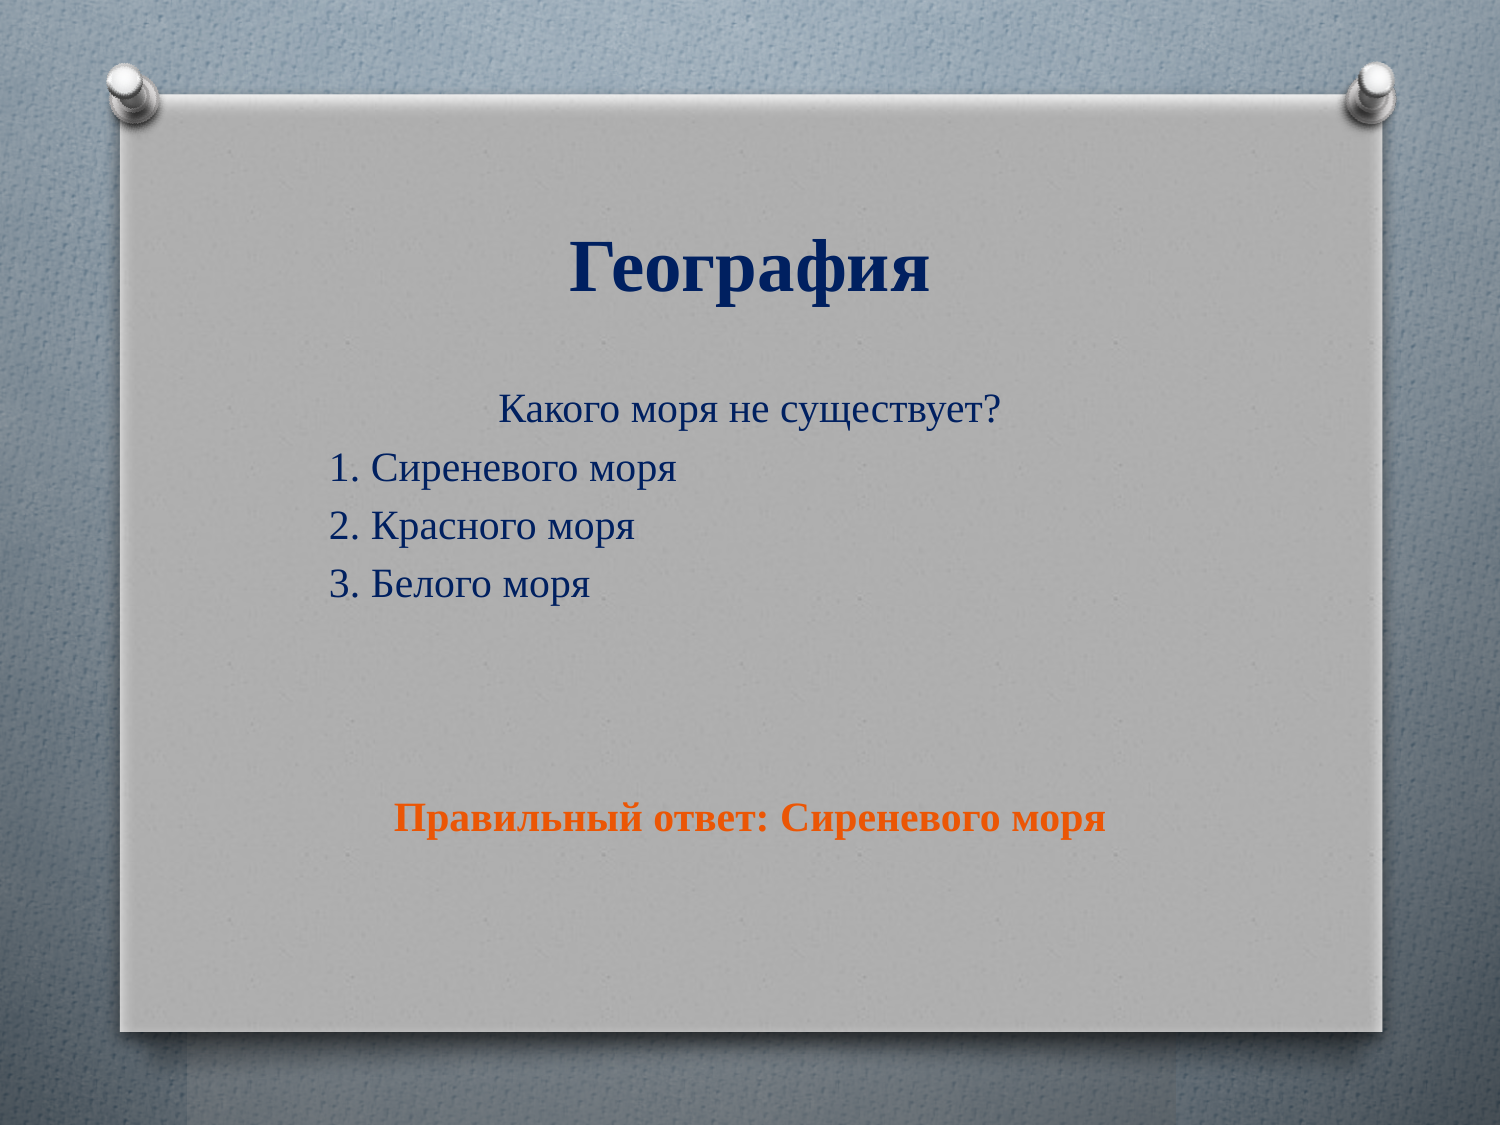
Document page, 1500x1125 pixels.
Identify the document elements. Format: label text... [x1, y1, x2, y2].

picture [1317, 35, 1439, 156]
title География [237, 184, 1263, 315]
list Какого моря не существует? 1. Сиреневого моря 2. Красного моря 3. Белого моря Правильный ответ: Сиреневого моря [238, 373, 1262, 917]
picture [75, 29, 198, 153]
